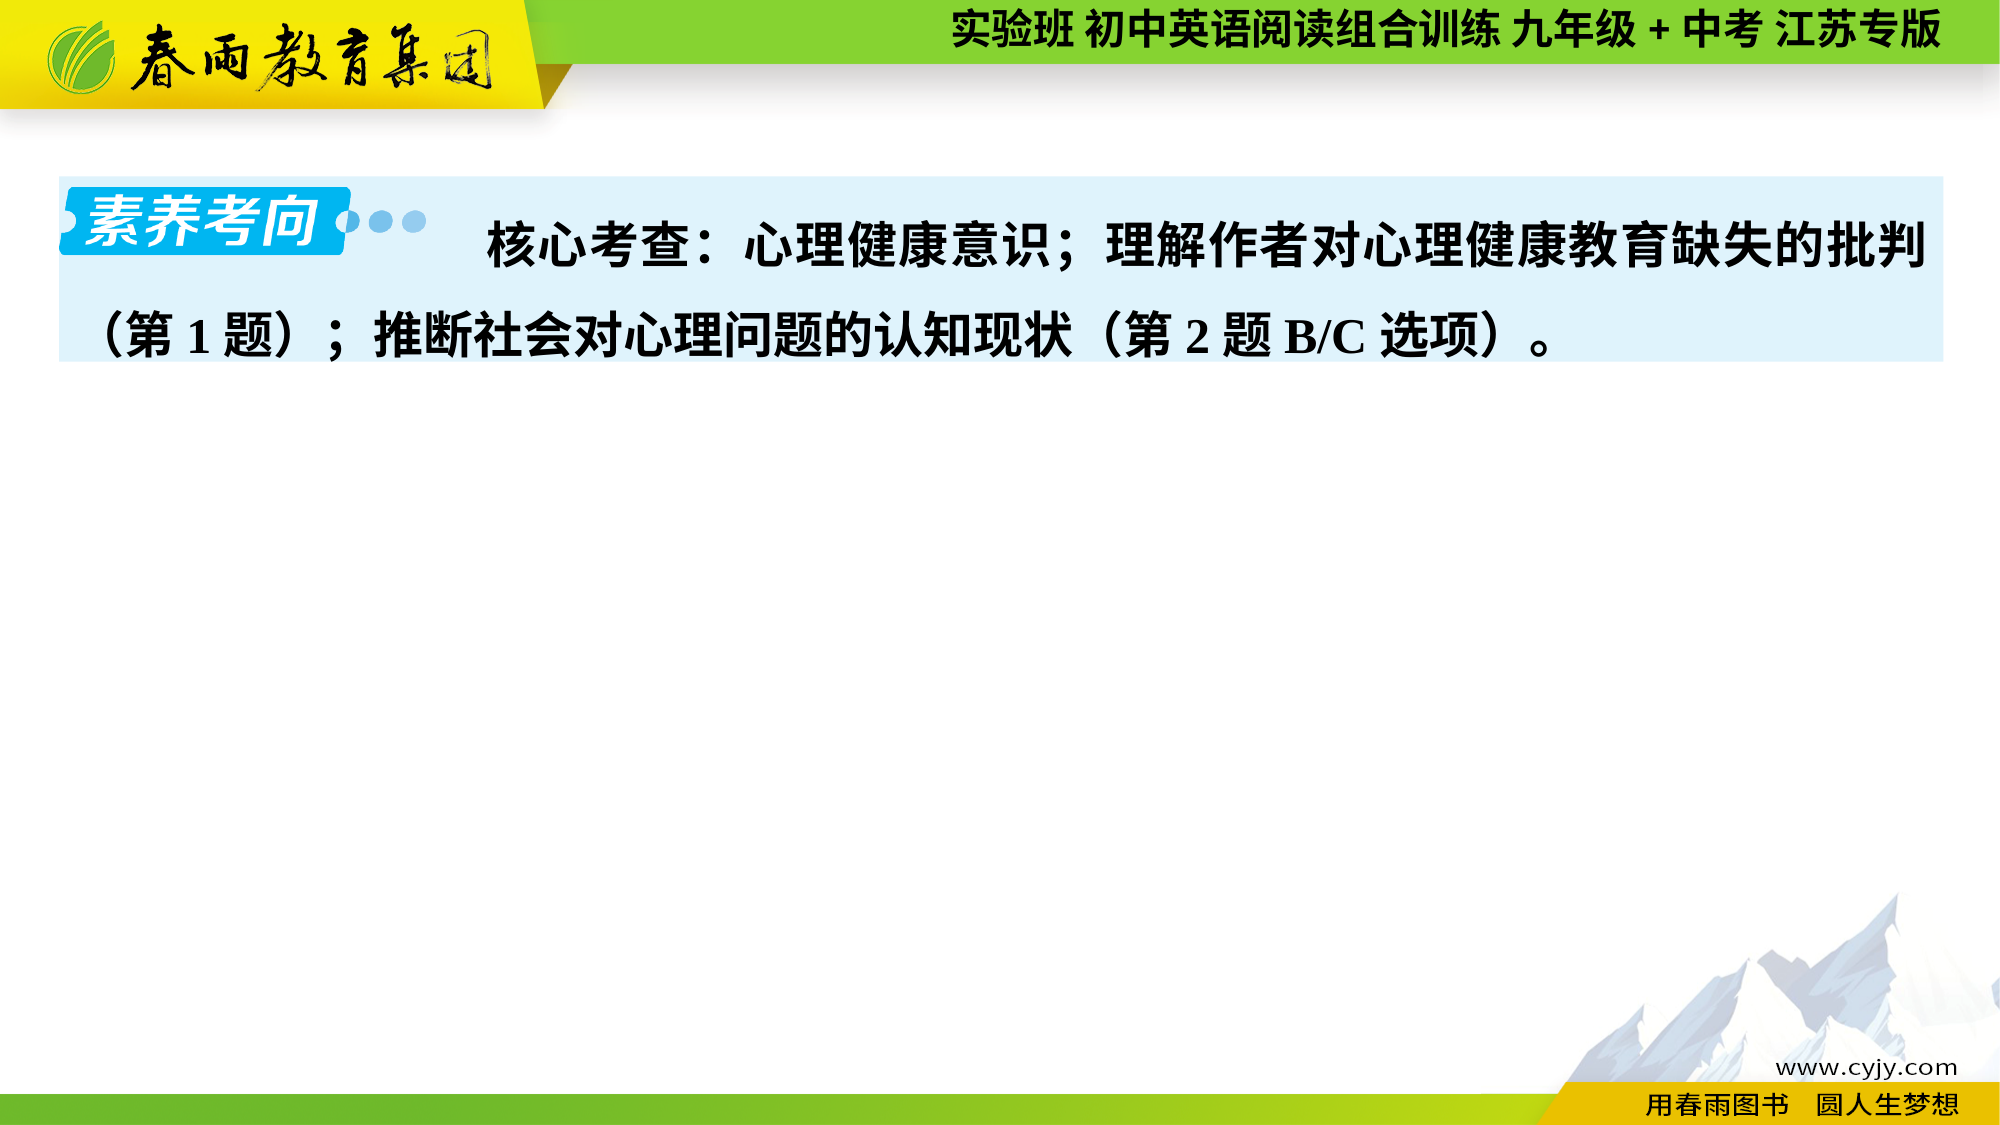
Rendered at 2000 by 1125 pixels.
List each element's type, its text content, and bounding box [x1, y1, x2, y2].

picture [0, 0, 2000, 1125]
list 核心考查：心理健康意识；理解作者对心理健康教育缺失的批判（第1题）；推断社会对心理问题的认知现状（第2题B/C选项）。 [59, 176, 1944, 362]
